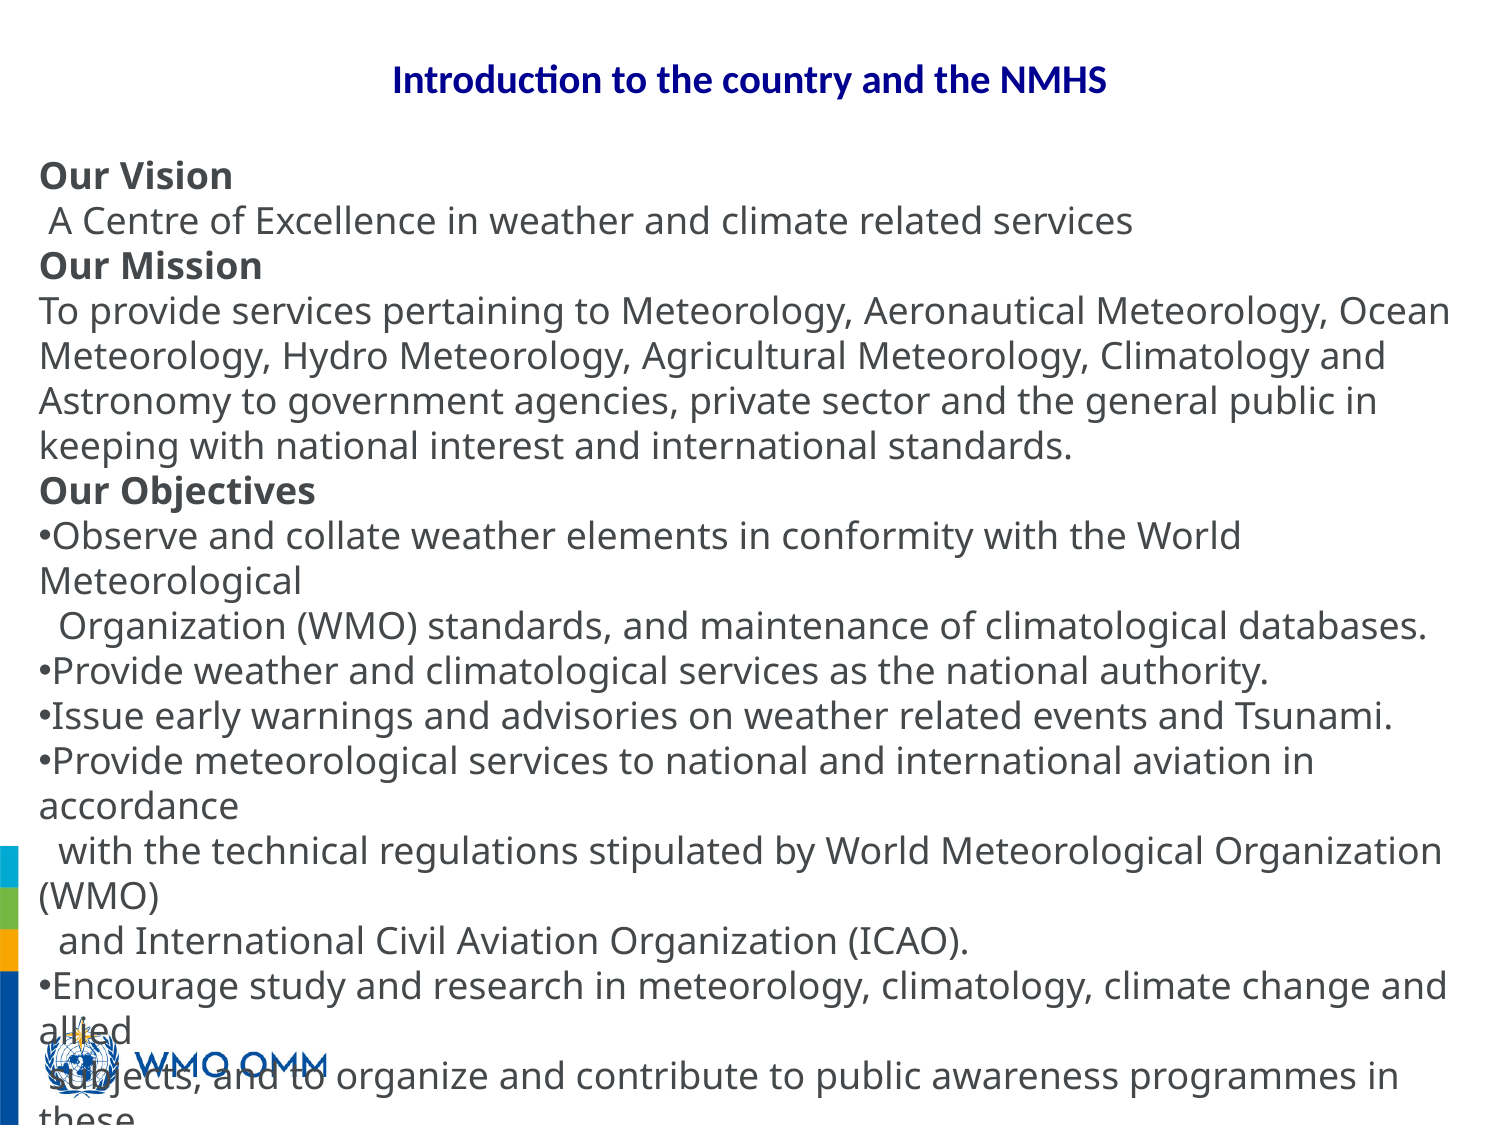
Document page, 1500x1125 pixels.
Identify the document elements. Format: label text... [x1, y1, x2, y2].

picture [0, 845, 23, 1125]
title Introduction to the country and the NMHS [75, 45, 1425, 110]
text_box Our Vision A Centre of Excellence in weather and climate related services Our Mission To provide services pertaining to Meteorology, Aeronautical Meteorology, Ocean Meteorology, Hydro Meteorology, Agricultural Meteorology, Climatology and Astronomy to government agencies, private sector and the general public in keeping with national interest and international standards. Our Objectives Observe and collate weather elements in conformity with the World Meteorological Organization (WMO) standards, and maintenance of climatological databases. Provide weather and climatological services as the national authority. Issue early warnings and advisories on weather related events and Tsunami. Provide meteorological services to national and international aviation in accordance with the technical regulations stipulated by World Meteorological Organization (WMO) and International Civil Aviation Organization (ICAO). Encourage study and research in meteorology, climatology, climate change and allied subjects, and to organize and contribute to public awareness programmes in these thematic areas. Provide limited astronomical and terrestrial magnetism related services. [23, 144, 1500, 1125]
